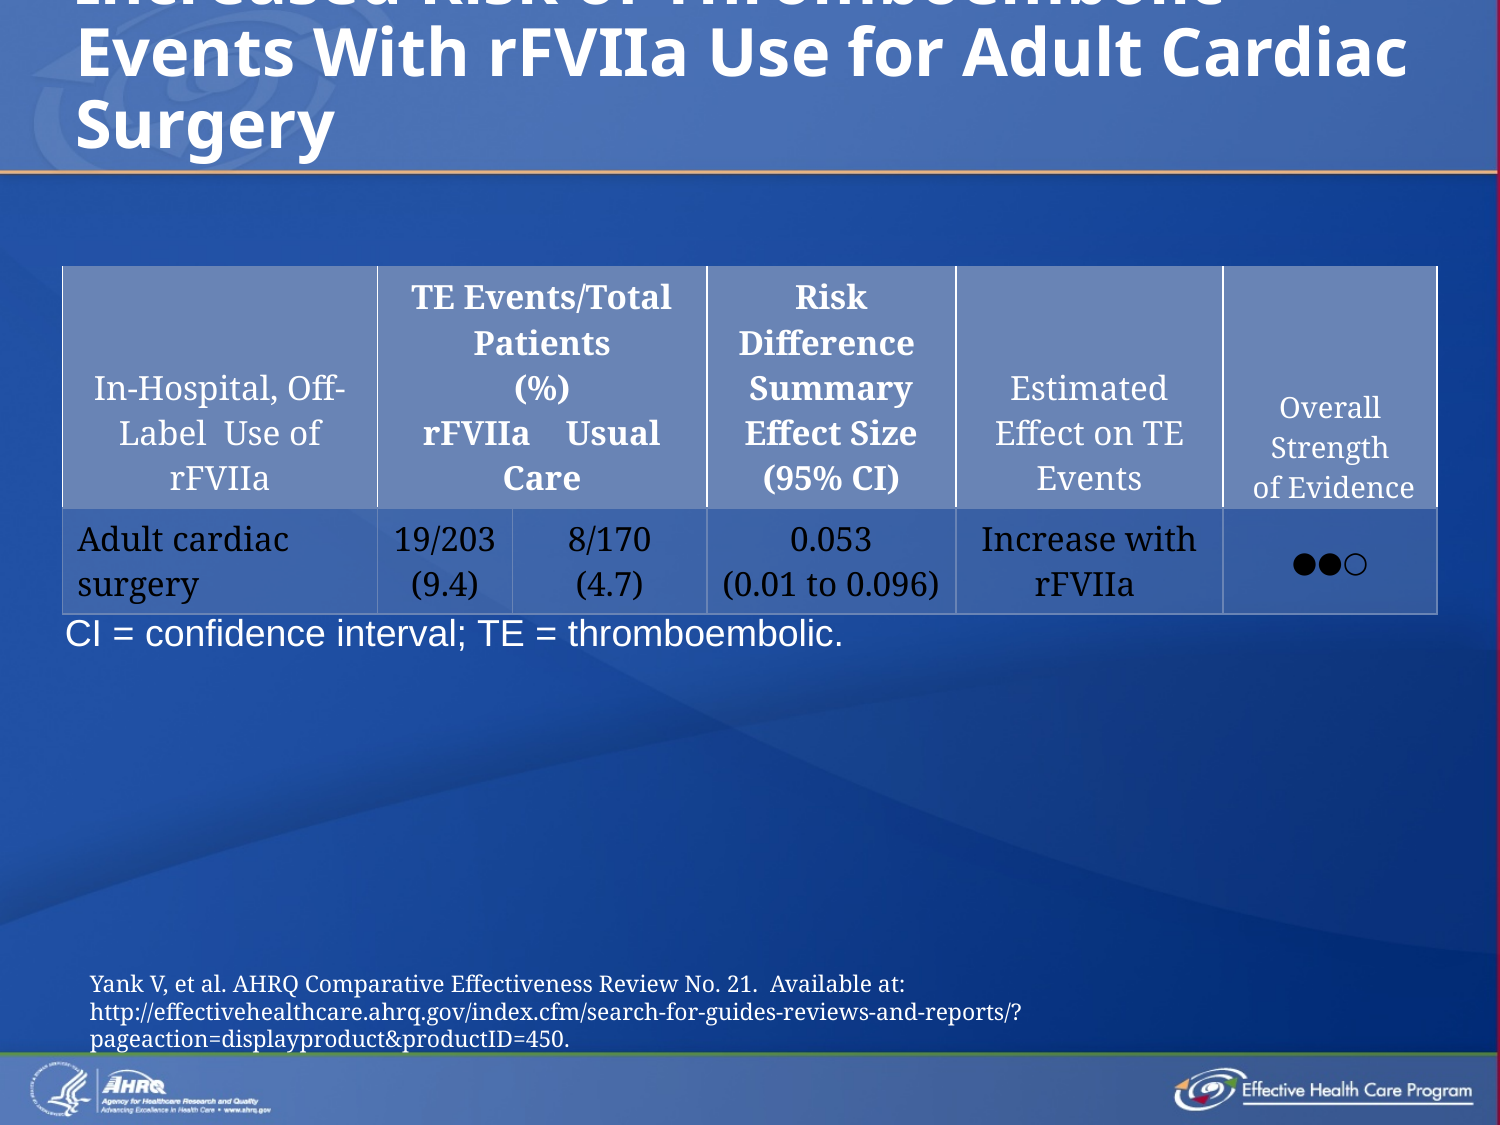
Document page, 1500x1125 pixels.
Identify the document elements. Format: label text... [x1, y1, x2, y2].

picture [0, 0, 1500, 1125]
table_header In-Hospital, Off-Label Use of rFVIIa [63, 268, 377, 507]
table_cell Adult cardiac surgery [63, 509, 377, 601]
text_box CI = confidence interval; TE = thromboembolic. [50, 601, 1450, 662]
table_cell Increase with rFVIIa [957, 509, 1222, 601]
table_cell 8/170 (4.7) [513, 509, 706, 601]
table_header Estimated Effect on TE Events [957, 268, 1222, 507]
table_cell ●●○ [1224, 509, 1436, 601]
table_cell 0.053 (0.01 to 0.096) [708, 509, 955, 601]
table_header Overall Strength of Evidence [1224, 268, 1436, 507]
table_header TE Events/Total Patients (%) rFVIIa Usual Care [378, 268, 706, 507]
table_cell 19/203 (9.4) [378, 509, 512, 601]
text_box Yank V, et al. AHRQ Comparative Effectiveness Review No. 21. Available at: http://effectivehealthcare.ahrq.gov/index.cfm/search-for-guides-reviews-and-reports/?pageaction=displayproduct&productID=450. [74, 962, 1438, 1060]
title Increased Risk of Thromboembolic Events With rFVIIa Use for Adult Cardiac Surgery [74, 21, 1426, 163]
table_header Risk Difference Summary Effect Size (95% CI) [708, 268, 955, 507]
